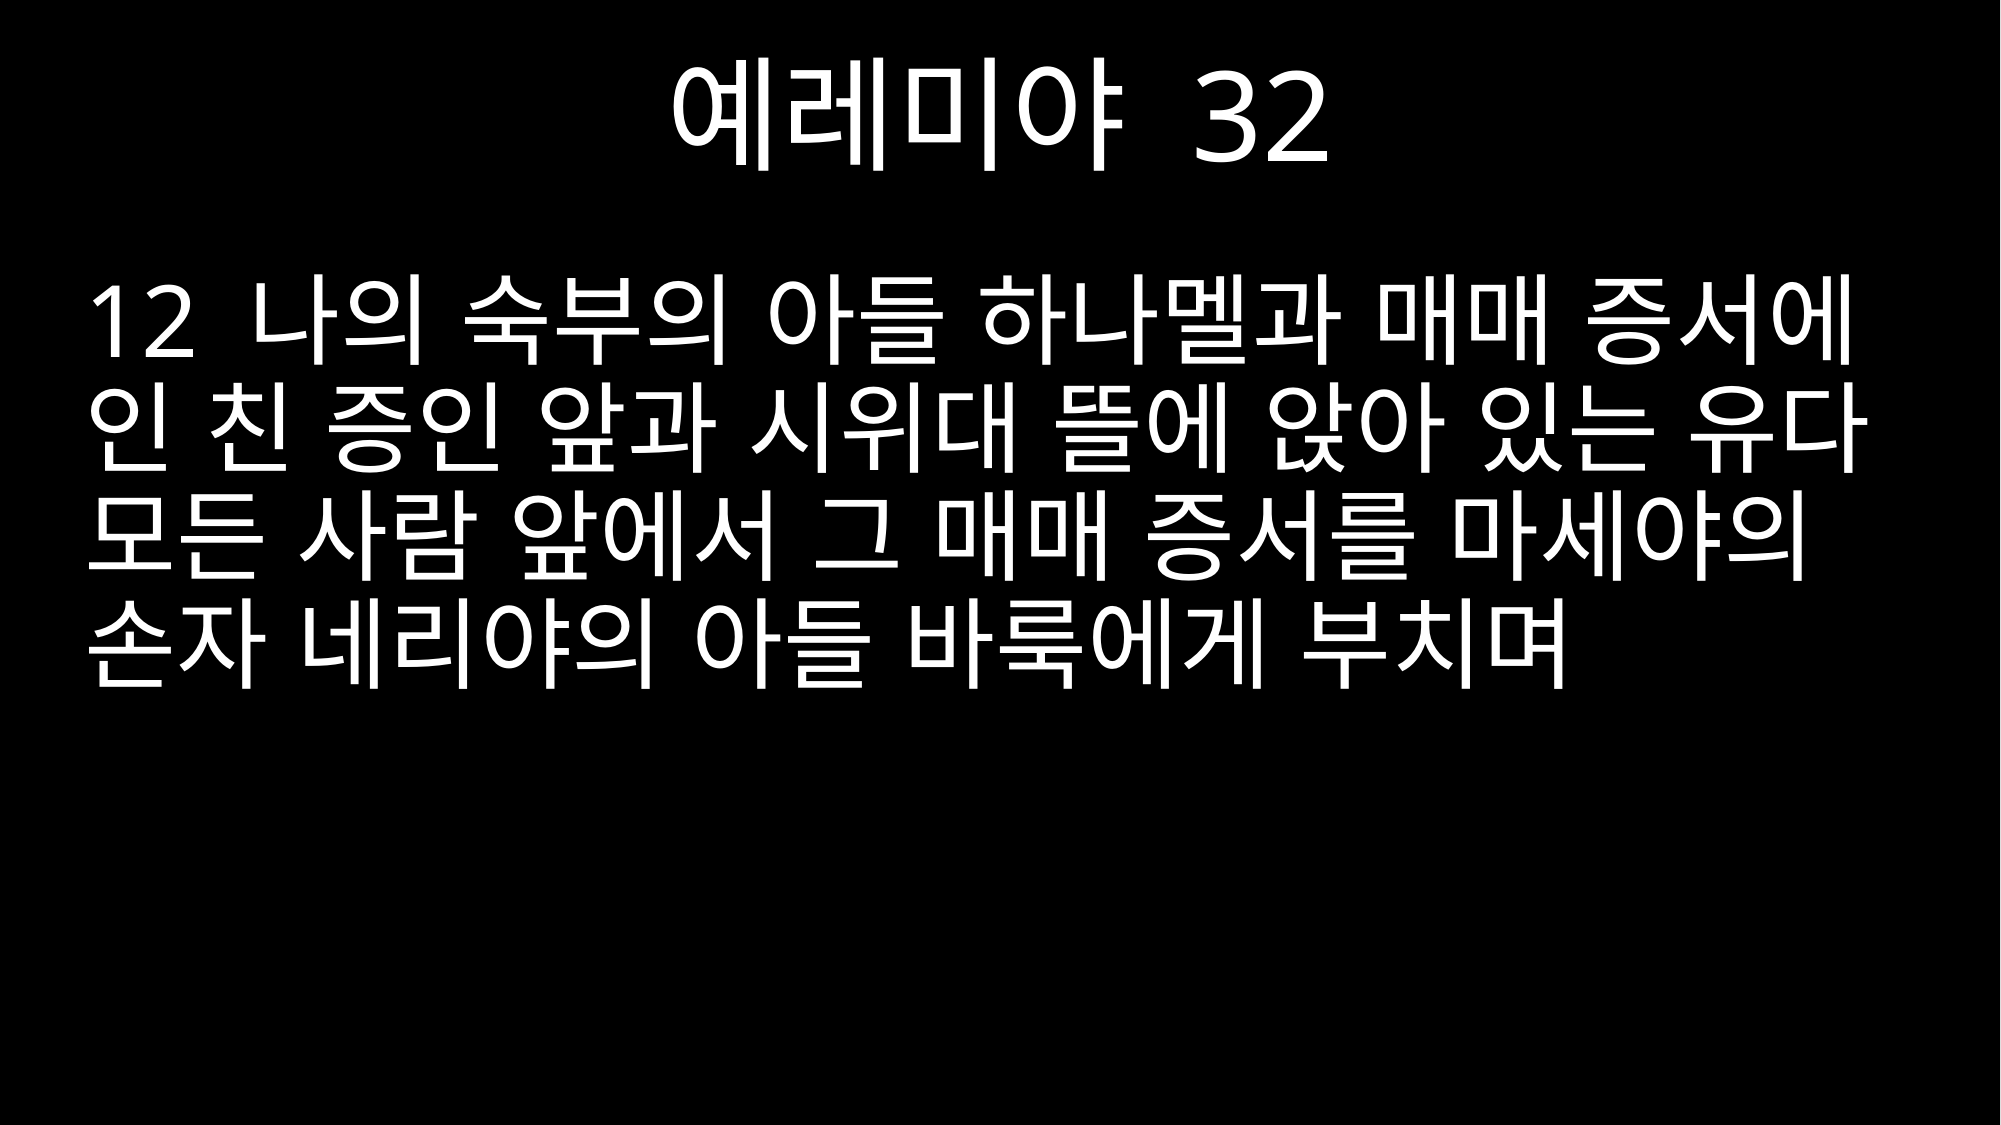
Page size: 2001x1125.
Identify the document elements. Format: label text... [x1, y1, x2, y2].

list 12 나의 숙부의 아들 하나멜과 매매 증서에 인 친 증인 앞과 시위대 뜰에 앉아 있는 유다 모든 사람 앞에서 그 매매 증서를 마세야의 손자 네리야의 아들 바룩에게 부치며 [69, 263, 1953, 423]
picture [0, 0, 2001, 1125]
footer 예레미야 32 [0, 32, 2000, 192]
